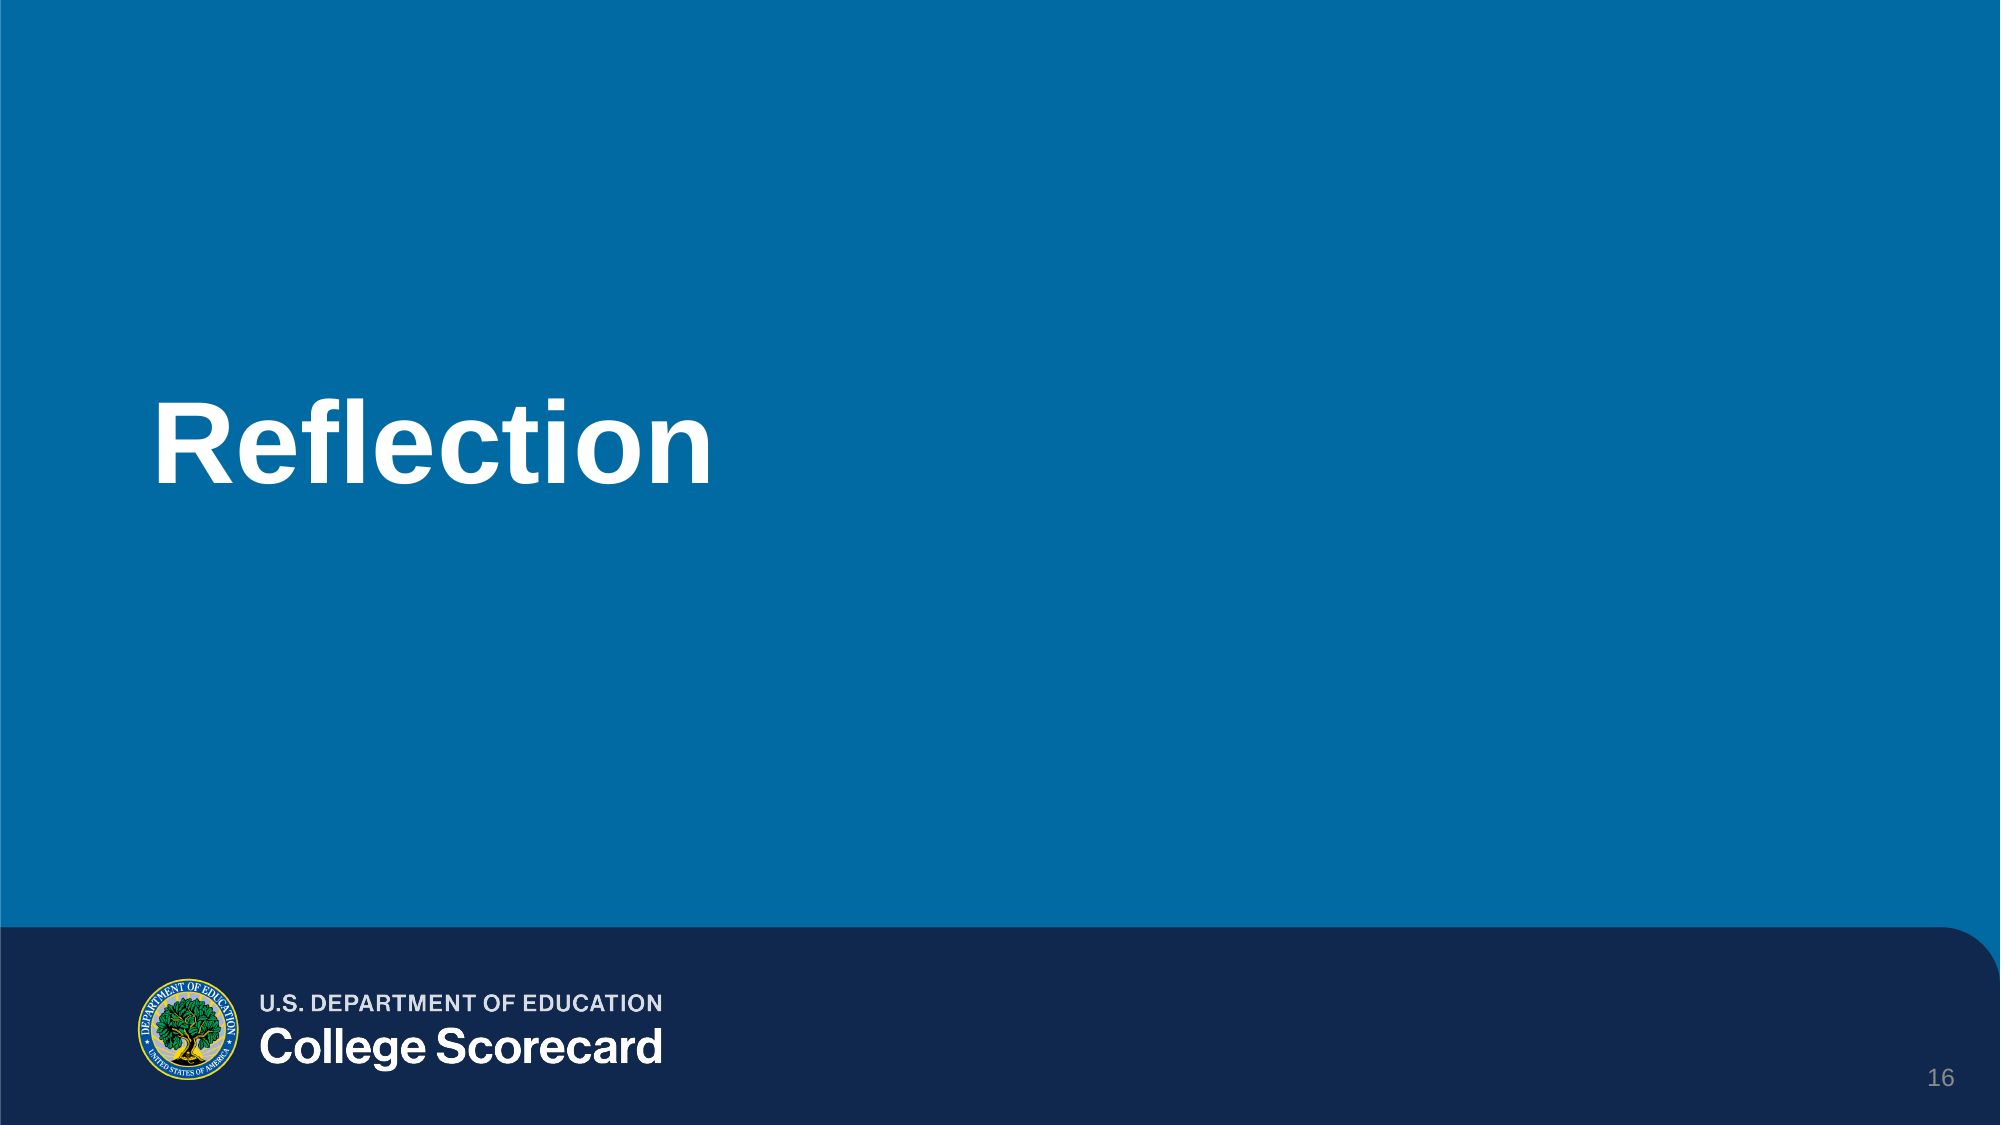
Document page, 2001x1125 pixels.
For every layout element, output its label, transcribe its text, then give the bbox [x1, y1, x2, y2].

title Reflection [136, 104, 1862, 515]
picture [0, 0, 2000, 1125]
slide_number 16 [1550, 1065, 2000, 1125]
